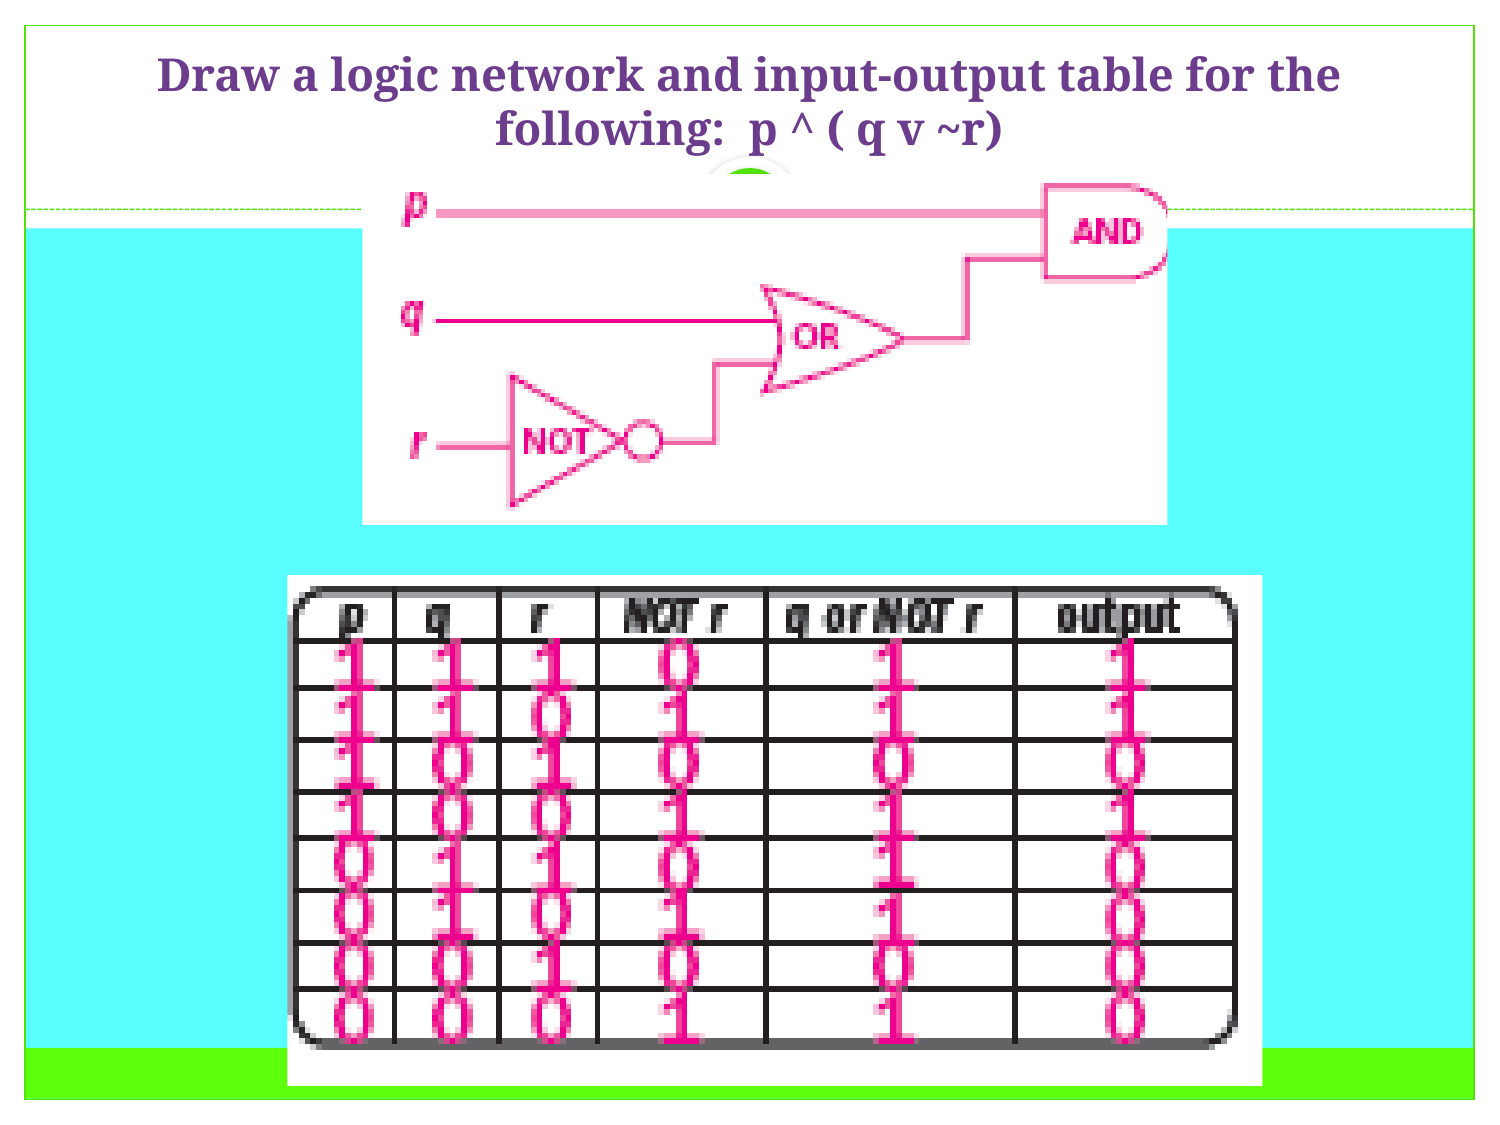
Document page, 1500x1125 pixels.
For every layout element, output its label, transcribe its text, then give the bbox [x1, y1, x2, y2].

title Draw a logic network and input-output table for the following: p ^ ( q v ~r) [49, 37, 1450, 162]
picture [287, 574, 1263, 1086]
picture [362, 174, 1168, 526]
